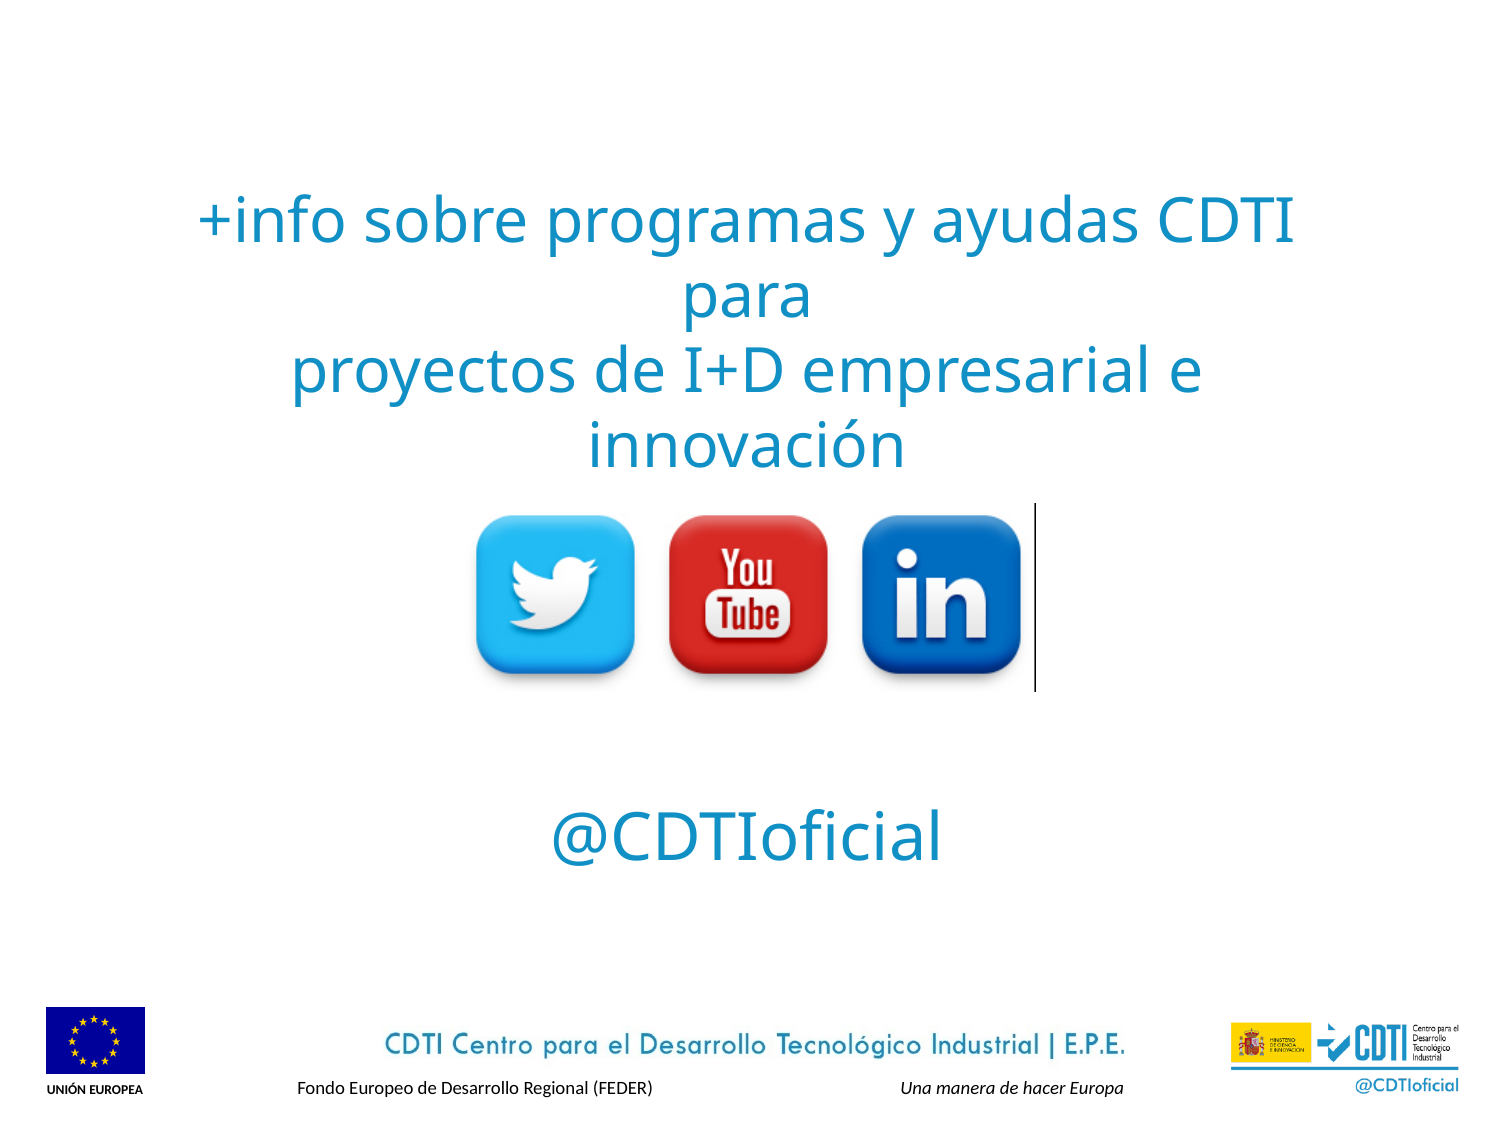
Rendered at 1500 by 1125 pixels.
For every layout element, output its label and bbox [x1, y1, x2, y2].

picture [371, 1014, 1139, 1074]
picture [464, 503, 1036, 692]
picture [1231, 1022, 1459, 1094]
picture [46, 1007, 145, 1074]
